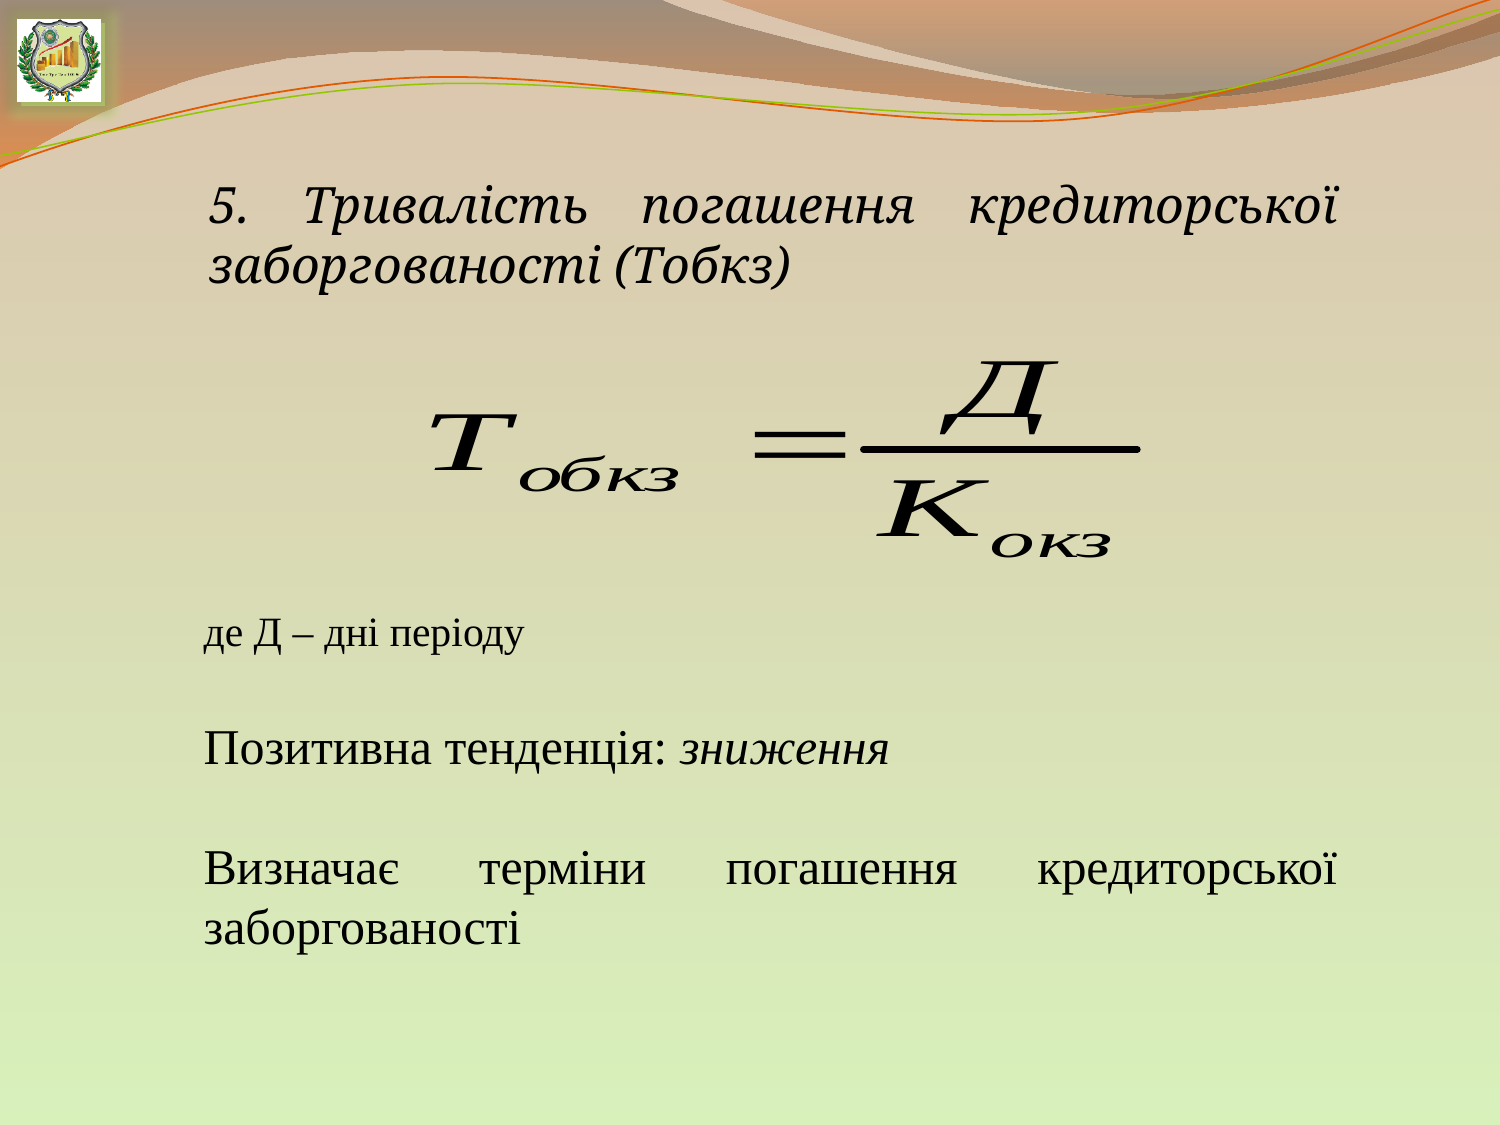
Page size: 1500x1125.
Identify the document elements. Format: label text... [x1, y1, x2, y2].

text_box 5. Тривалість погашення кредиторської заборгованості (Тобкз) [194, 166, 1353, 301]
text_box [407, 335, 1176, 578]
text_box де Д – дні періоду Позитивна тенденція: зниження Визначає терміни погашення кредиторської заборгованості [188, 597, 1353, 963]
picture [17, 18, 101, 102]
